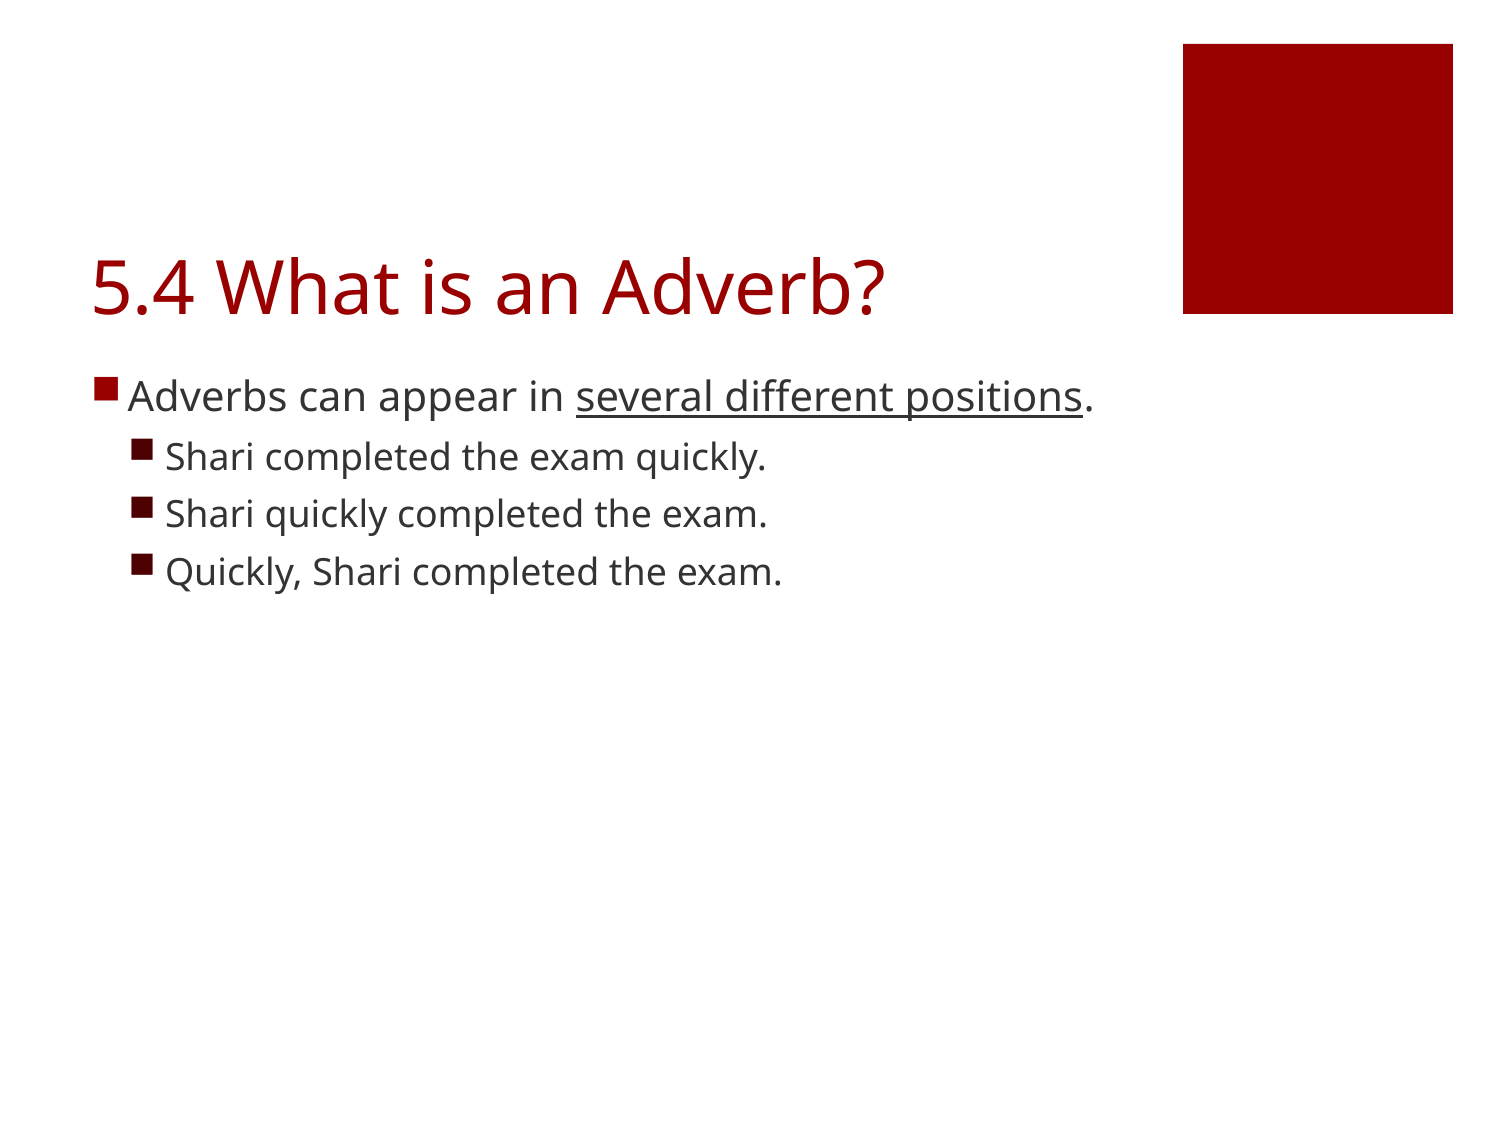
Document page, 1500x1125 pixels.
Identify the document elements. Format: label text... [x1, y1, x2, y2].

list Adverbs can appear in several different positions. Shari completed the exam quickly. Shari quickly completed the exam. Quickly, Shari completed the exam. [75, 362, 1143, 1005]
title 5.4 What is an Adverb? [75, 149, 1143, 338]
